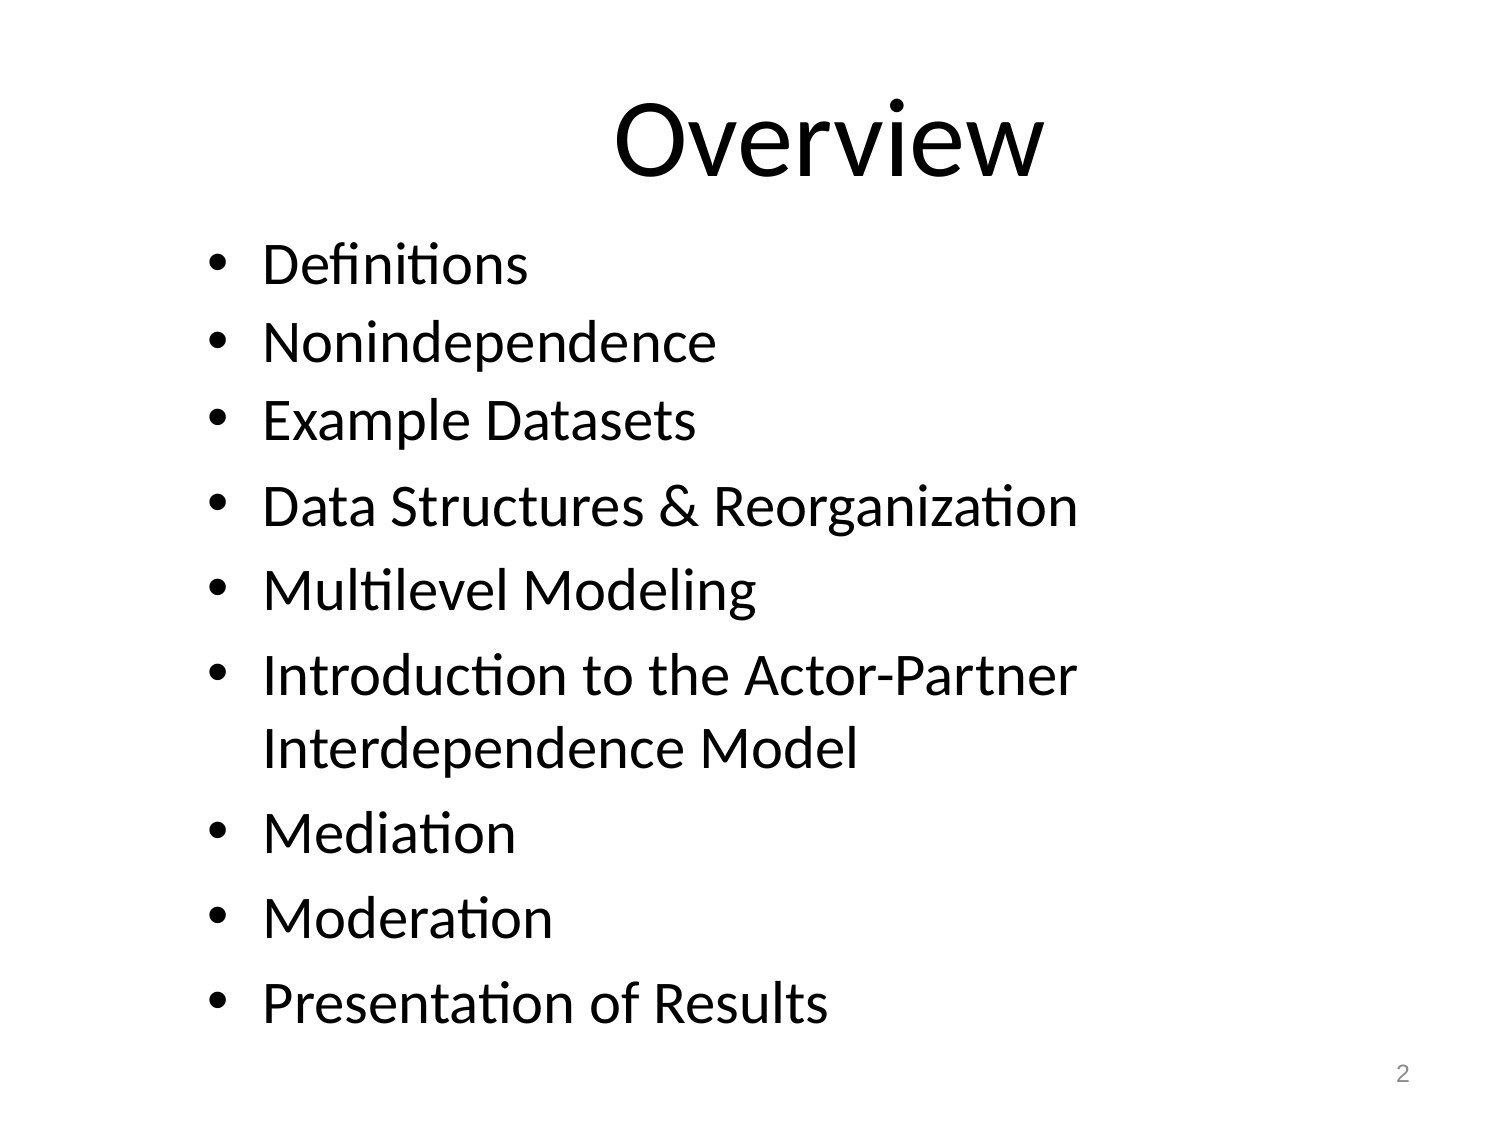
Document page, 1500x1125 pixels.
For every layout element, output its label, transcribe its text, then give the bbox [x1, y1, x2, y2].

list Definitions Nonindependence Example Datasets Data Structures & Reorganization Multilevel Modeling Introduction to the Actor-Partner Interdependence Model Mediation Moderation Presentation of Results [192, 224, 1468, 1050]
title Overview [192, 50, 1468, 213]
slide_number 2 [1074, 1042, 1425, 1103]
